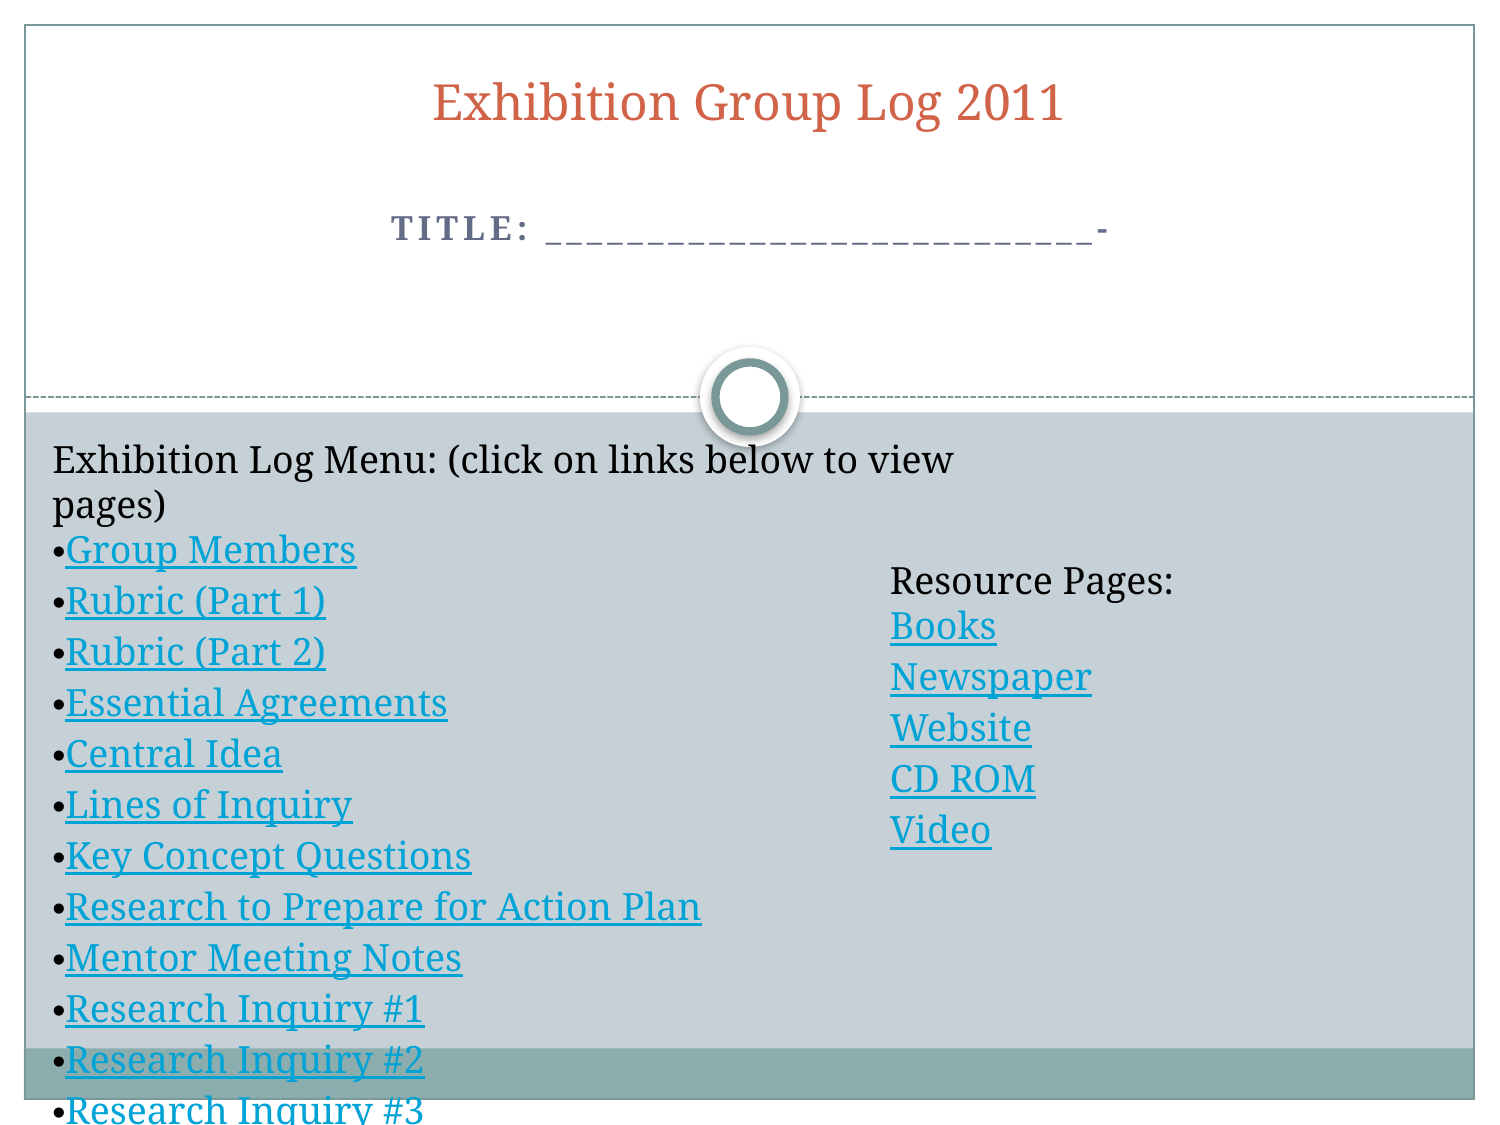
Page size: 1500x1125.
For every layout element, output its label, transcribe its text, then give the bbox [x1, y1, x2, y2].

text_box Resource Pages: Books Newspaper Website CD ROM Video [874, 549, 1413, 1000]
title Exhibition Group Log 2011 [112, 62, 1388, 138]
subtitle Title: ___________________________- [225, 200, 1275, 288]
text_box Exhibition Log Menu: (click on links below to view pages) Group Members Rubric (Part 1) Rubric (Part 2) Essential Agreements Central Idea Lines of Inquiry Key Concept Questions Research to Prepare for Action Plan Mentor Meeting Notes Research Inquiry #1 Research Inquiry #2 Research Inquiry #3 Research Inquiry #4 [37, 428, 1025, 1125]
